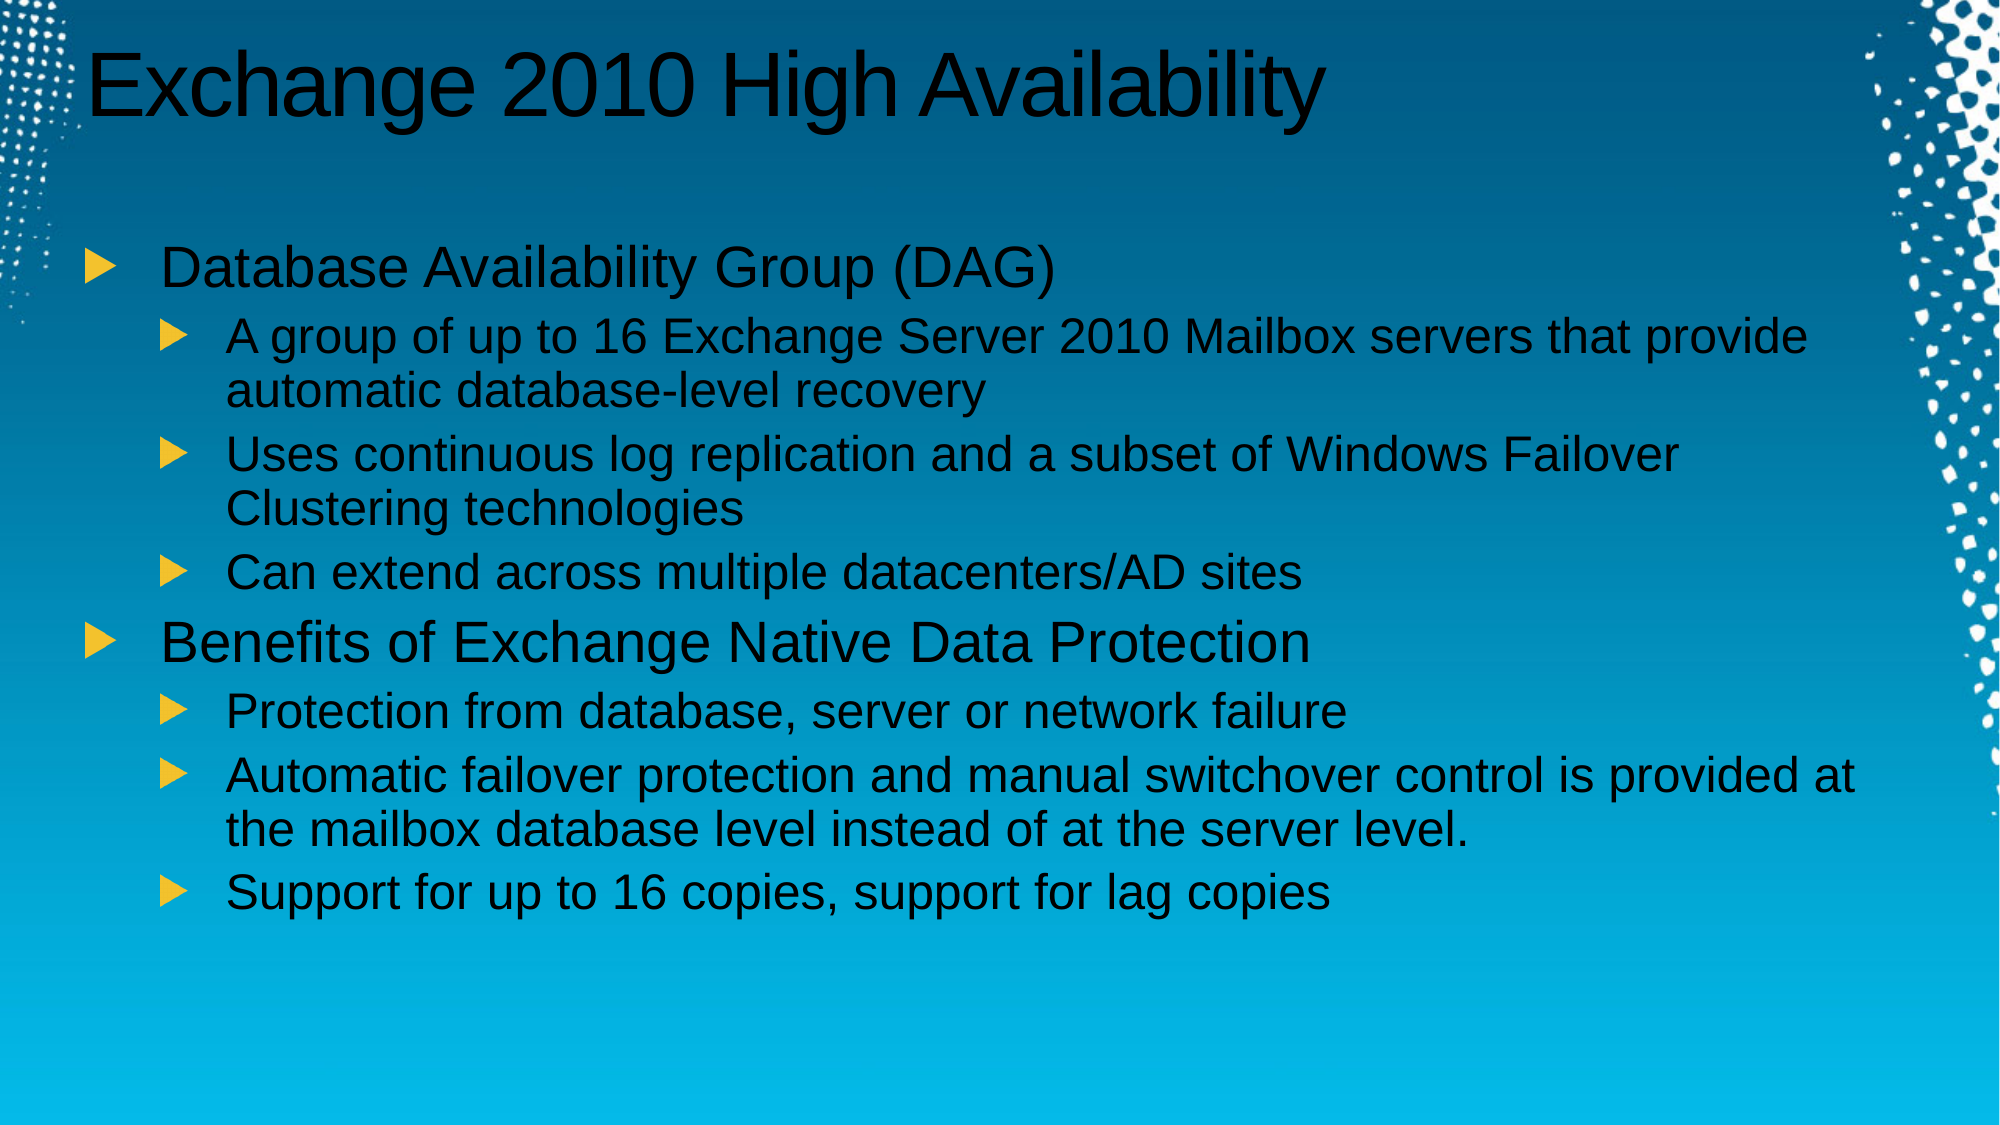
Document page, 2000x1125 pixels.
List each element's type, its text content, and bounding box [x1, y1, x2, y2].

picture [1946, 525, 1956, 533]
picture [16, 143, 21, 151]
picture [1973, 368, 1982, 380]
picture [0, 40, 9, 45]
picture [1889, 152, 1901, 166]
picture [1941, 324, 1952, 332]
picture [34, 101, 43, 111]
picture [1919, 367, 1930, 378]
picture [161, 876, 186, 905]
picture [55, 62, 62, 69]
picture [1952, 502, 1967, 516]
picture [30, 14, 40, 23]
picture [1915, 109, 1924, 119]
picture [1995, 582, 2000, 595]
picture [31, 131, 37, 138]
picture [1942, 269, 1953, 276]
picture [56, 47, 64, 55]
picture [33, 116, 40, 124]
picture [1981, 604, 2000, 620]
picture [1929, 27, 1945, 45]
picture [1932, 235, 1943, 241]
picture [86, 249, 114, 282]
picture [1993, 321, 2000, 339]
picture [1920, 257, 1932, 264]
picture [28, 42, 36, 53]
picture [1935, 431, 1946, 449]
picture [86, 623, 114, 657]
picture [3, 10, 11, 18]
picture [1958, 445, 1968, 460]
picture [1930, 291, 1941, 297]
picture [13, 41, 25, 49]
picture [1942, 465, 1958, 483]
picture [1988, 691, 2000, 709]
picture [16, 22, 23, 34]
picture [26, 57, 34, 68]
picture [1963, 335, 1972, 344]
picture [1946, 155, 1961, 167]
picture [24, 72, 32, 79]
picture [29, 27, 38, 38]
picture [1957, 187, 1971, 200]
picture [1983, 404, 1992, 414]
picture [1948, 413, 1958, 424]
picture [6, 97, 12, 105]
list Database Availability Group (DAG) A group of up to 16 Exchange Server 2010 Mailbox servers that provide automatic database-level recovery Uses continuous log replication and a subset of Windows Failover Clustering technologies Can extend across multiple datacenters/AD sites Benefits of Exchange Native Data Protection Protection from database, server or network failure Automatic failover protection and manual switchover control is provided at the mailbox database level instead of at the server level. Support for up to 16 copies, support for lag copies [85, 237, 1914, 954]
picture [1911, 223, 1918, 230]
picture [1945, 213, 1955, 220]
picture [1963, 589, 1976, 607]
picture [1935, 379, 1948, 391]
picture [161, 695, 185, 723]
picture [1969, 625, 1985, 642]
picture [1992, 438, 2000, 448]
picture [1928, 399, 1939, 415]
title Exchange 2010 High Availability [85, 37, 1914, 138]
picture [1968, 481, 1978, 492]
picture [1994, 382, 2000, 391]
picture [17, 129, 23, 136]
picture [38, 74, 47, 80]
picture [10, 69, 17, 78]
picture [1972, 570, 1986, 583]
picture [1988, 547, 2000, 561]
picture [1914, 308, 1929, 326]
picture [1926, 344, 1939, 358]
picture [1990, 492, 2000, 505]
picture [1925, 141, 1935, 155]
picture [161, 556, 186, 585]
picture [1955, 557, 1965, 573]
picture [1963, 535, 1977, 550]
picture [54, 76, 60, 83]
picture [1979, 657, 1995, 676]
picture [0, 155, 5, 163]
picture [1935, 0, 2000, 306]
picture [1935, 177, 1945, 189]
picture [161, 759, 185, 787]
picture [0, 24, 9, 33]
picture [1982, 714, 1993, 729]
picture [1978, 517, 1987, 527]
picture [161, 438, 186, 467]
picture [1963, 278, 1976, 291]
picture [9, 84, 15, 91]
picture [47, 0, 57, 10]
picture [1955, 246, 1965, 256]
picture [1953, 301, 1962, 312]
picture [58, 32, 66, 41]
picture [1950, 359, 1960, 366]
picture [1970, 426, 1980, 436]
picture [1991, 637, 2000, 652]
picture [1914, 164, 1923, 177]
picture [1892, 212, 1902, 216]
picture [1972, 312, 1985, 322]
picture [18, 13, 26, 19]
picture [1960, 392, 1970, 403]
picture [1991, 747, 2000, 765]
picture [1980, 460, 1987, 469]
picture [42, 31, 53, 39]
picture [1921, 0, 1934, 8]
picture [1922, 200, 1934, 207]
picture [1914, 274, 1920, 291]
picture [1938, 122, 1950, 133]
picture [1925, 87, 1941, 99]
picture [11, 55, 21, 64]
picture [33, 88, 42, 97]
picture [43, 42, 49, 53]
picture [41, 59, 48, 67]
picture [1974, 683, 1985, 694]
picture [45, 16, 55, 24]
picture [1984, 349, 1992, 357]
picture [33, 0, 42, 10]
picture [161, 320, 186, 349]
picture [1898, 188, 1912, 198]
picture [18, 0, 29, 6]
